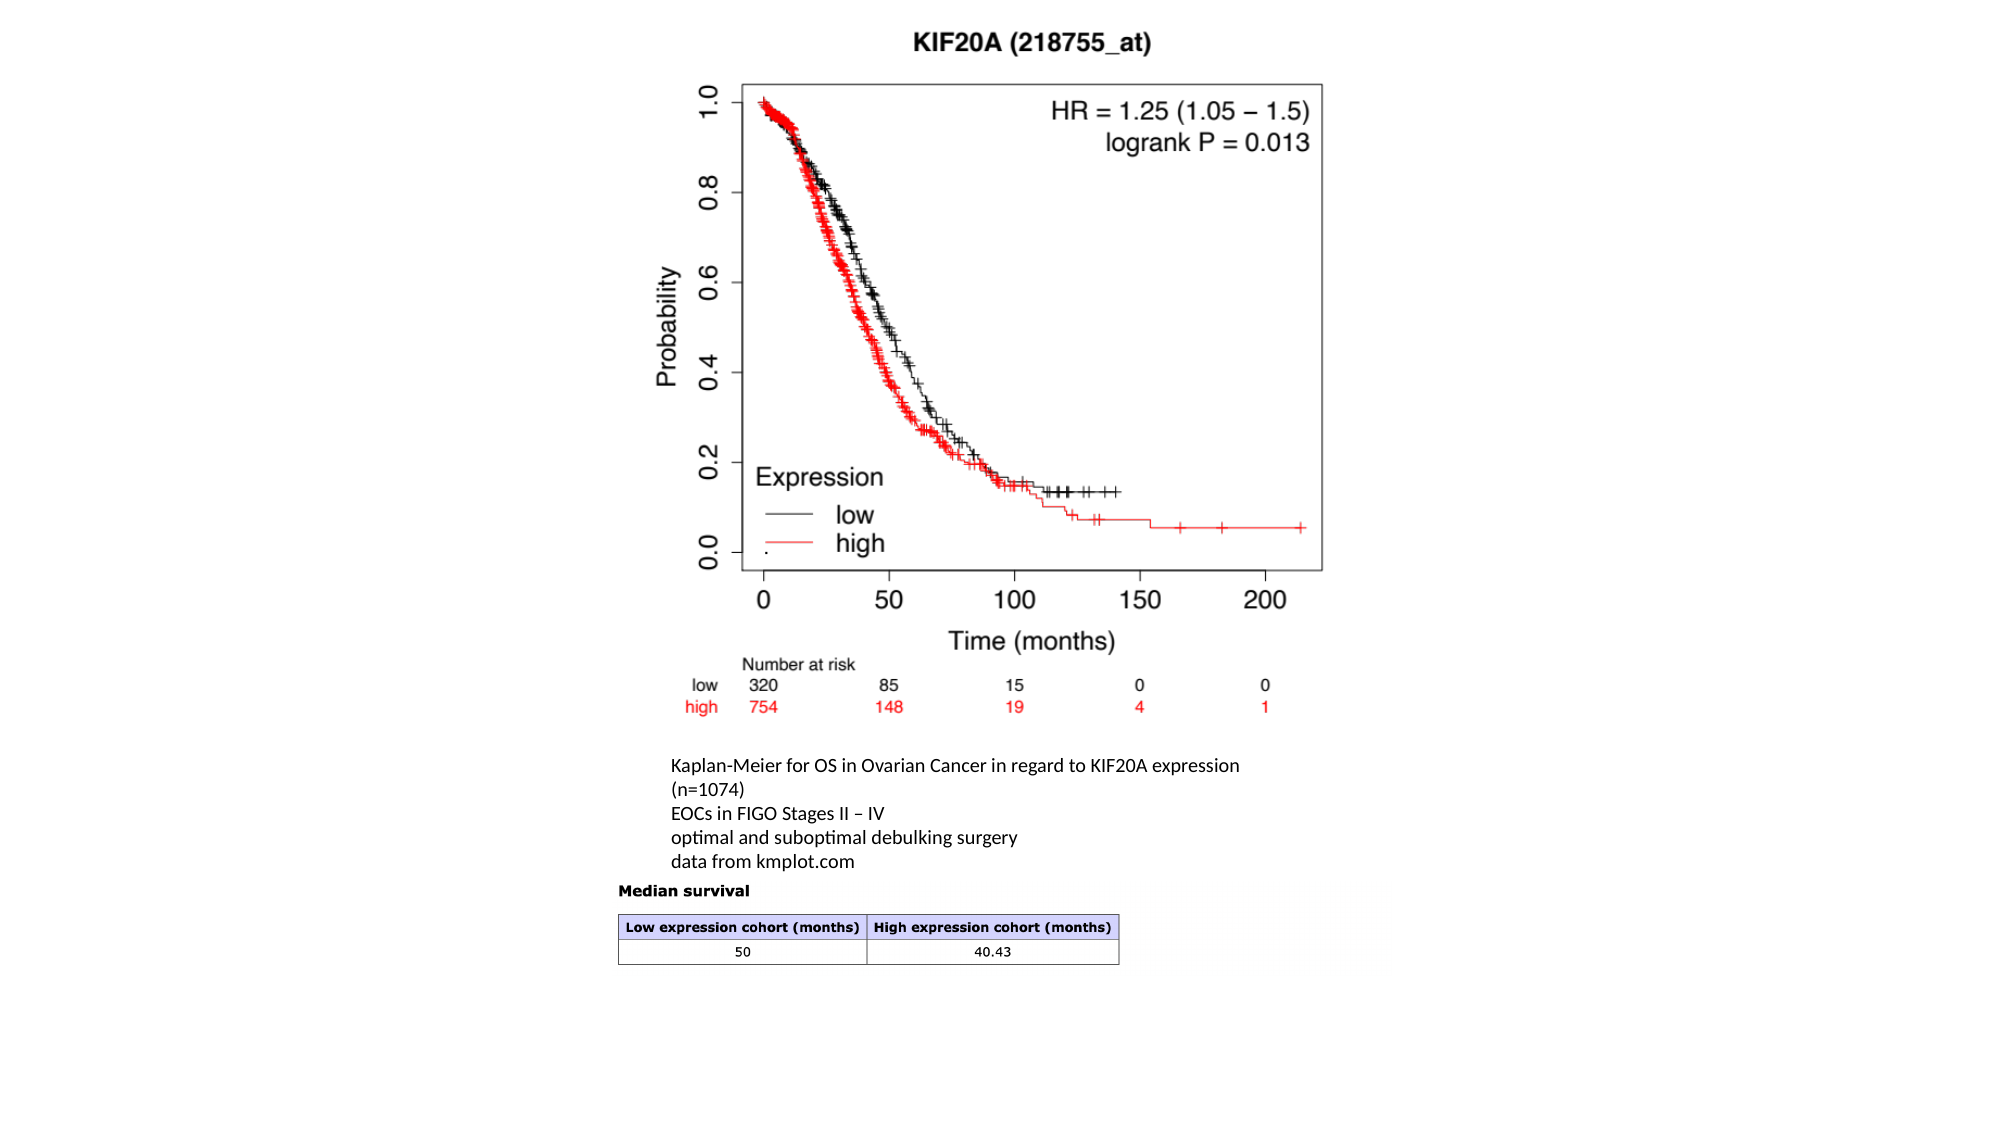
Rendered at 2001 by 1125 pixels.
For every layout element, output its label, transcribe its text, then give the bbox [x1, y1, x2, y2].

picture [612, 881, 1392, 976]
picture [636, 0, 1364, 727]
text_box Kaplan-Meier for OS in Ovarian Cancer in regard to KIF20A expression (n=1074) EOCs in FIGO Stages II – IV optimal and suboptimal debulking surgery data from kmplot.com [656, 744, 1333, 881]
